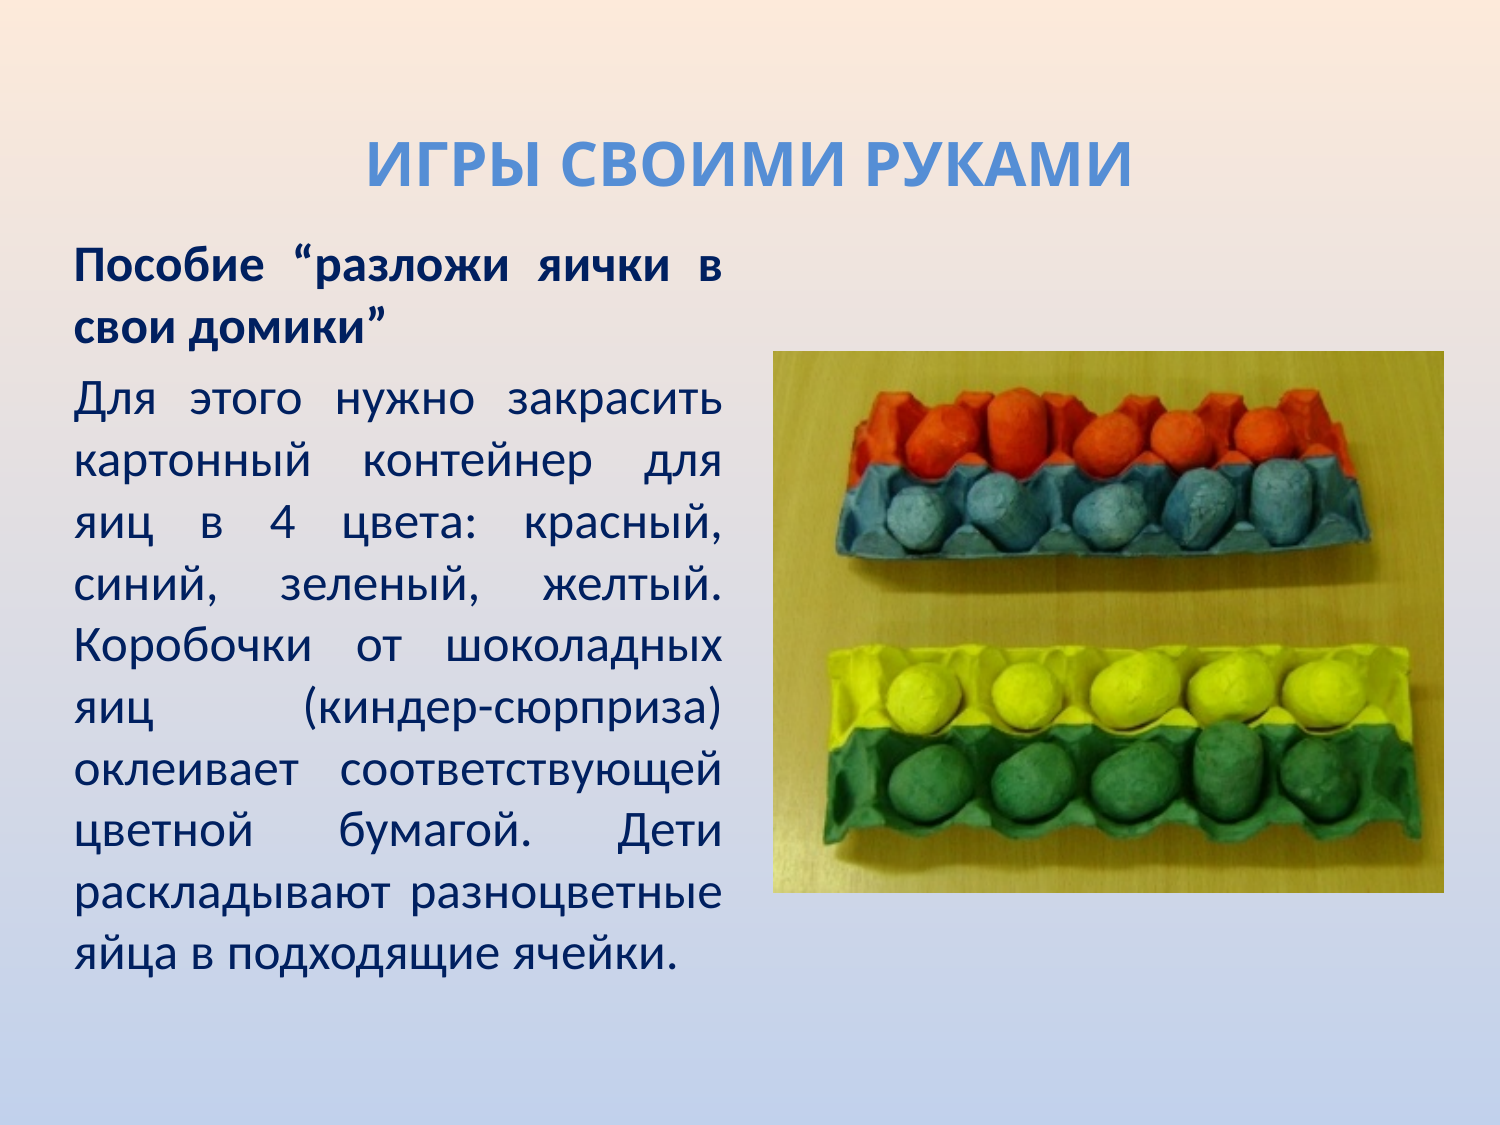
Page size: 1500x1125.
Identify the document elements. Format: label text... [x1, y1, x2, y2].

picture [773, 351, 1445, 893]
title ИГРЫ СВОИМИ РУКАМИ [112, 117, 1388, 282]
subtitle Пособие “разложи яички в свои домики” Для этого нужно закрасить картонный контейнер для яиц в 4 цвета: красный, синий, зеленый, желтый. Коробочки от шоколадных яиц (киндер-сюрприза) оклеивает соответствующей цветной бумагой. Дети раскладывают разноцветные яйца в подходящие ячейки. [58, 222, 739, 1043]
